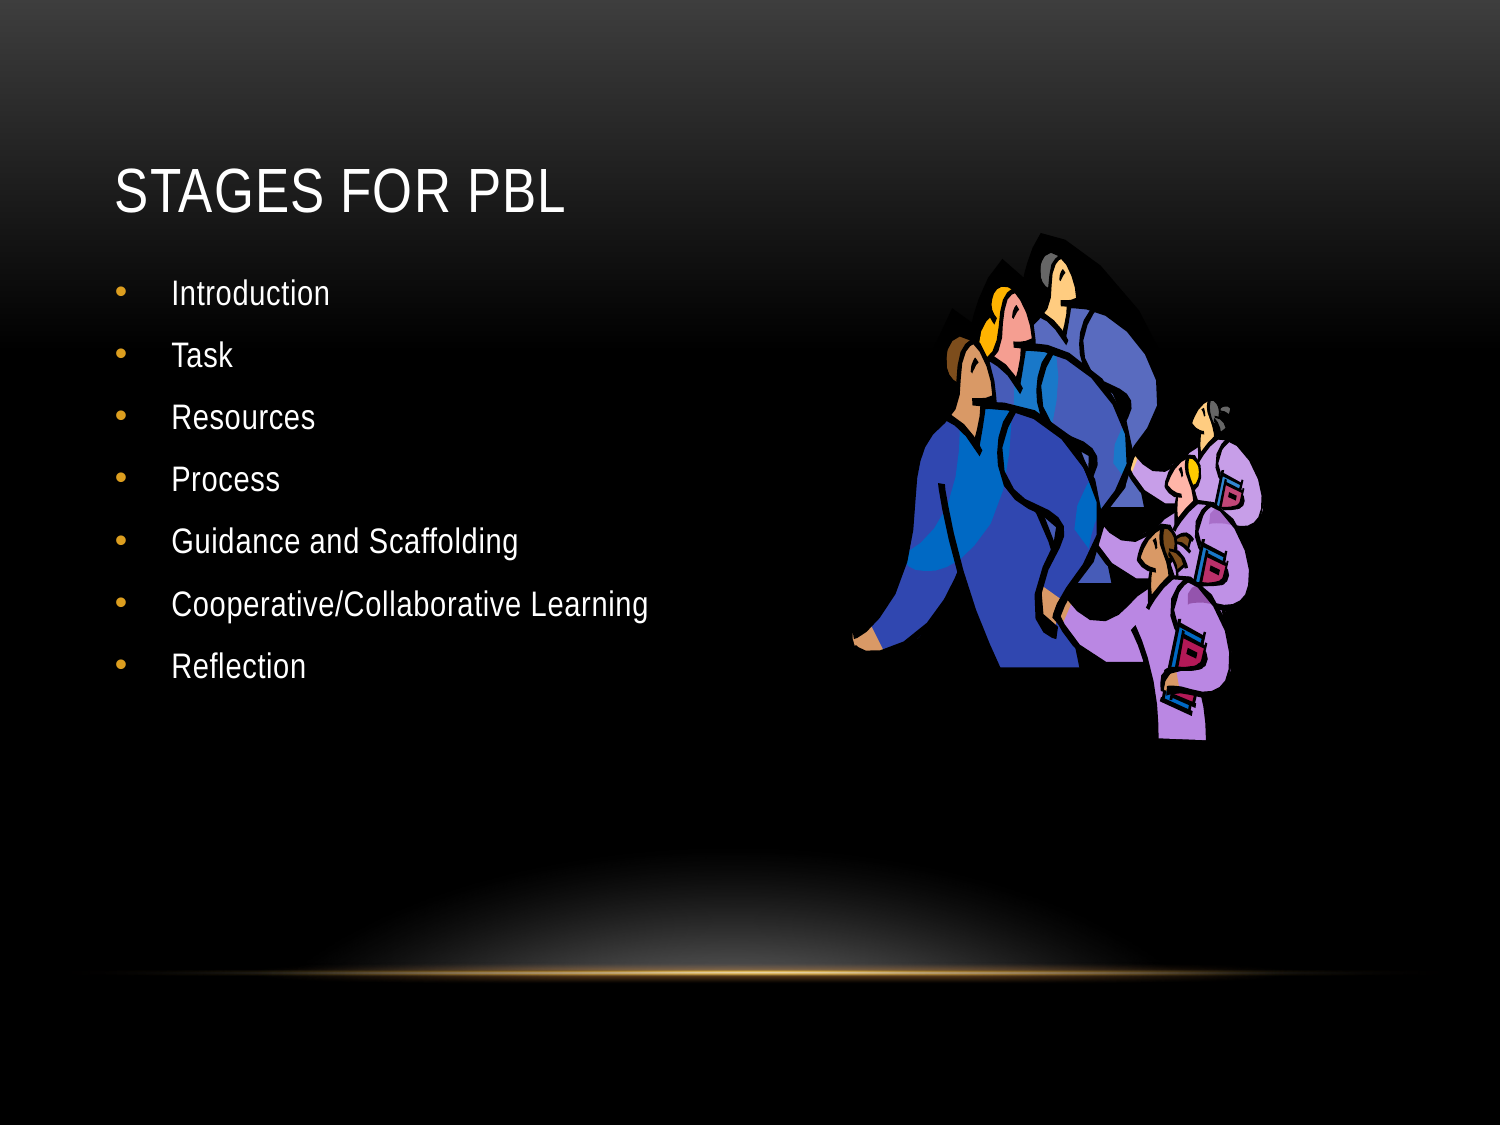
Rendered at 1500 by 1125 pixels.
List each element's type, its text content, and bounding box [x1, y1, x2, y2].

title stages for pbl [99, 45, 1400, 233]
list Introduction Task Resources Process Guidance and Scaffolding Cooperative/Collaborative Learning Reflection [99, 262, 1400, 938]
picture [0, 0, 1500, 1125]
